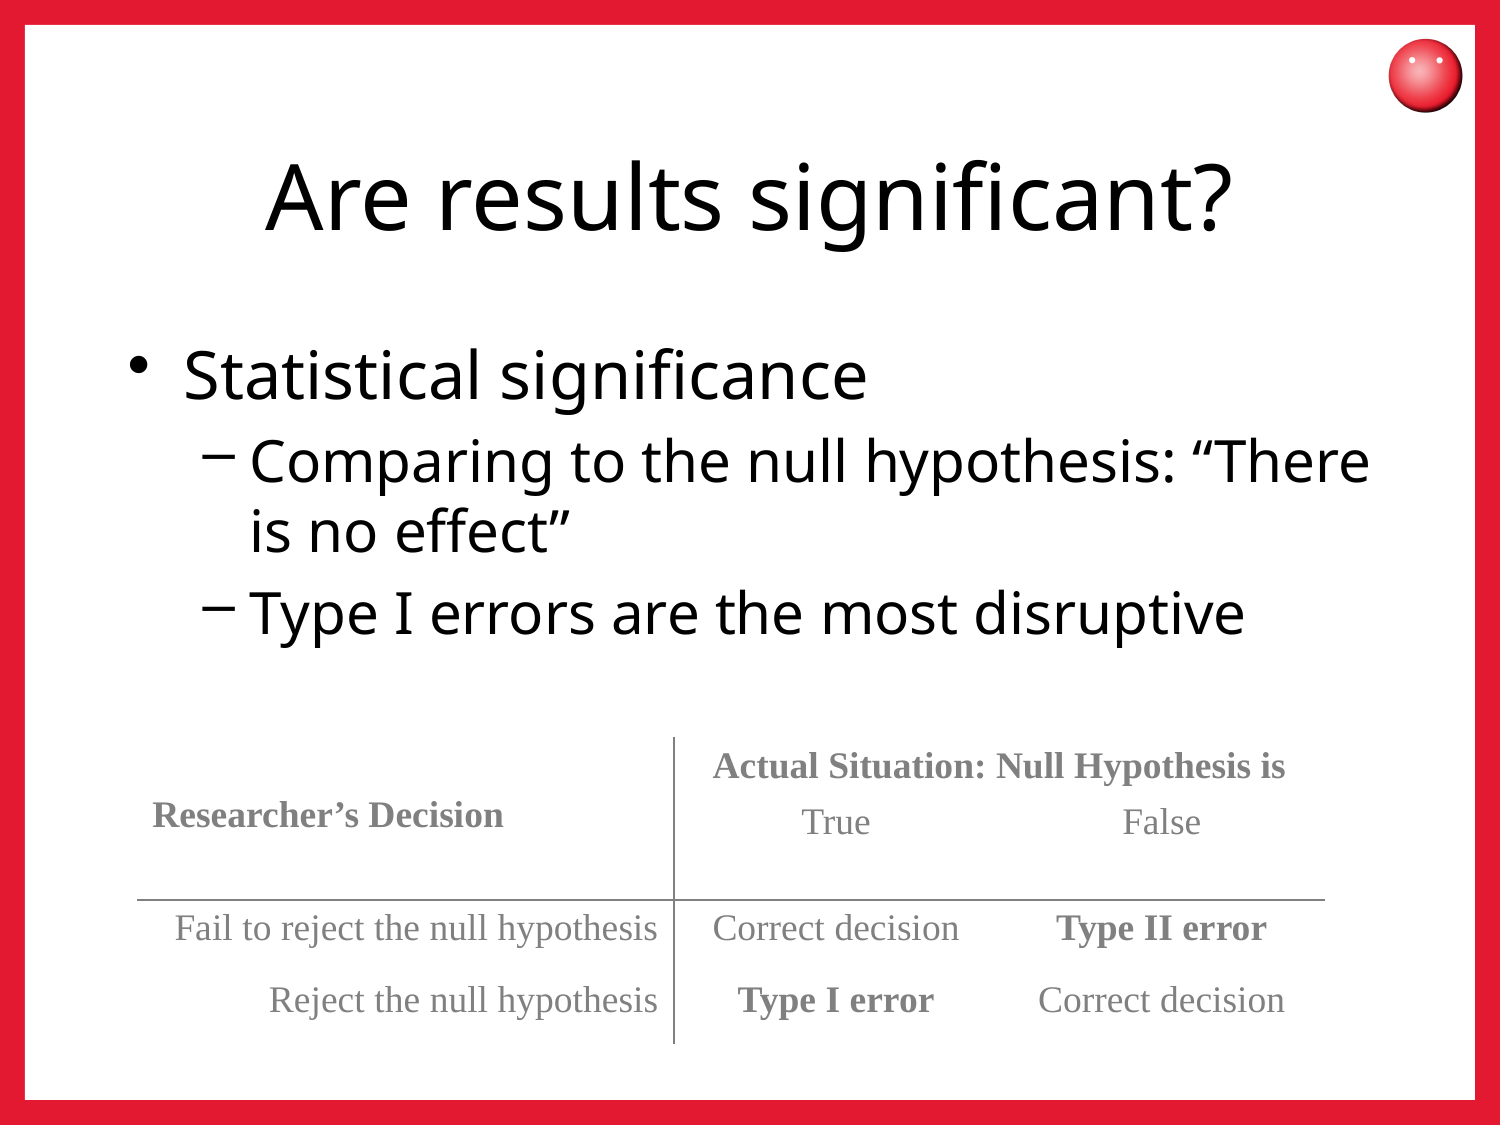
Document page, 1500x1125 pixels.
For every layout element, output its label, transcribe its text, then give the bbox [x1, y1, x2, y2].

table_cell Type I error [675, 972, 999, 1044]
table_cell Correct decision [675, 901, 999, 972]
table_header Actual Situation: Null Hypothesis is [675, 737, 1325, 794]
table_cell Type II error [999, 901, 1325, 972]
title Are results significant? [112, 99, 1388, 288]
table_header Researcher’s Decision [137, 737, 673, 899]
table_cell Reject the null hypothesis [137, 972, 673, 1044]
list Statistical significance Comparing to the null hypothesis: “There is no effect” Type I errors are the most disruptive Design significance? 3.00s versus 3.05s? [112, 324, 1388, 1001]
table_cell False [999, 794, 1325, 899]
table_cell Fail to reject the null hypothesis [137, 901, 673, 972]
picture [1387, 37, 1464, 114]
table_cell True [675, 794, 999, 899]
table_cell Correct decision [999, 972, 1325, 1044]
